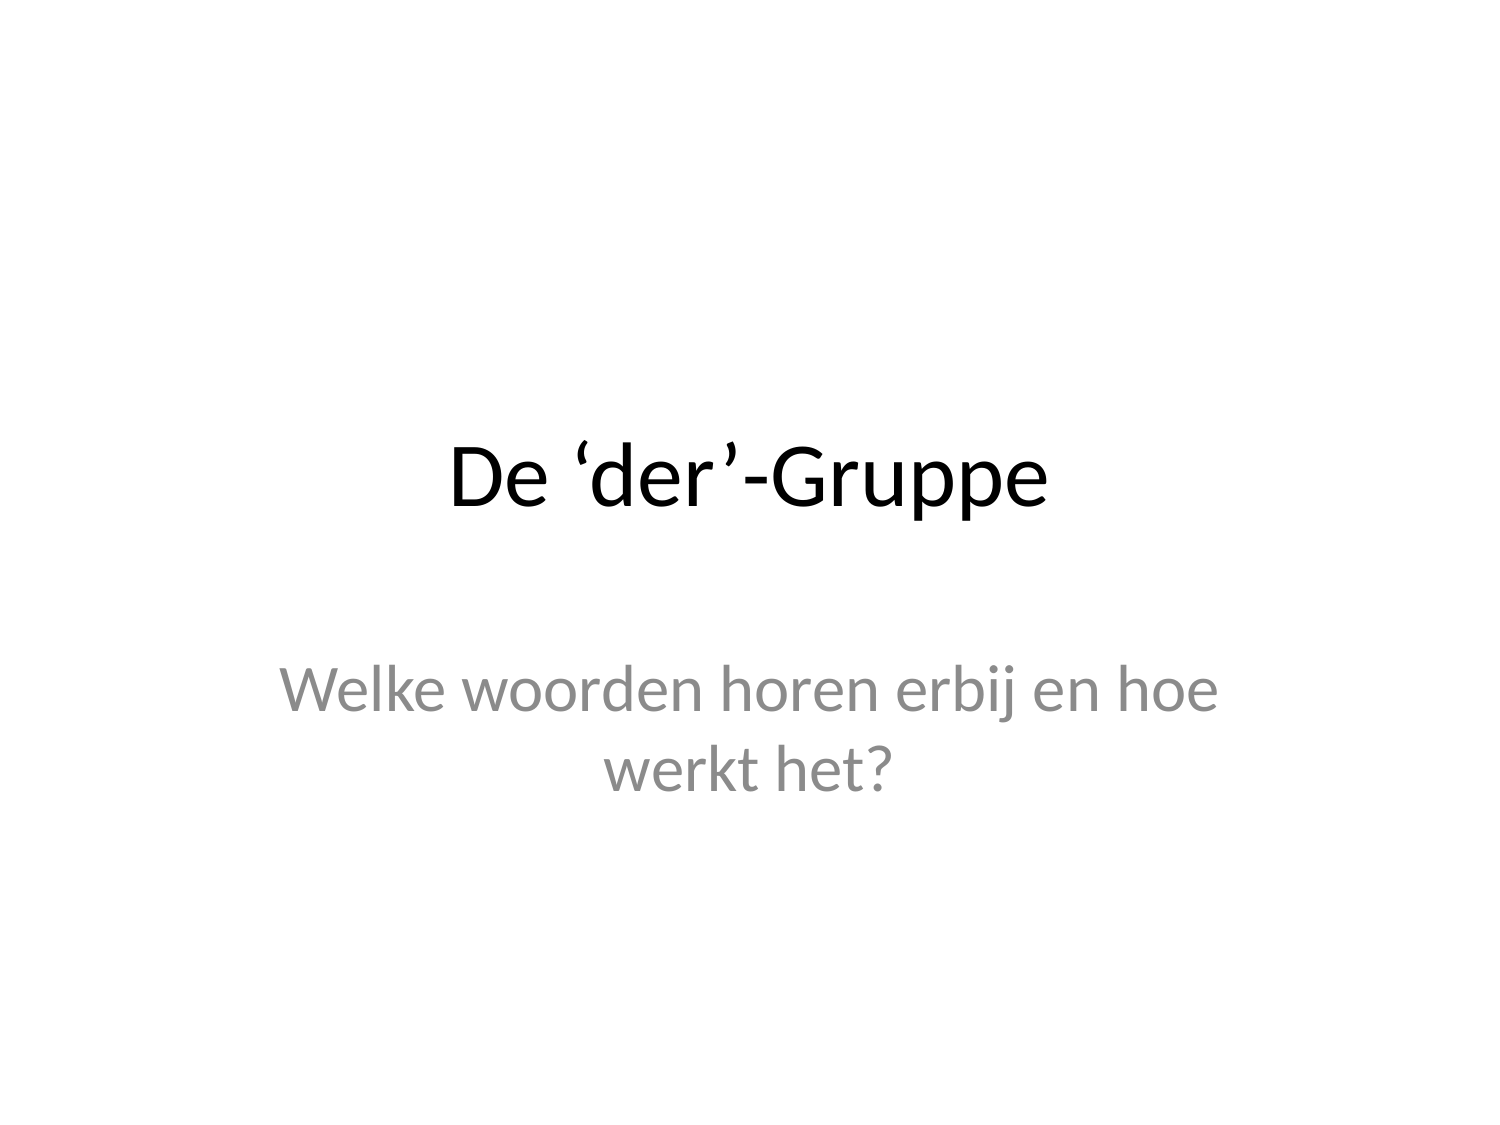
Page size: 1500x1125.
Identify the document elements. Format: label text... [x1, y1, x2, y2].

subtitle Welke woorden horen erbij en hoe werkt het? [225, 637, 1275, 925]
title De ‘der’-Gruppe [112, 349, 1388, 591]
